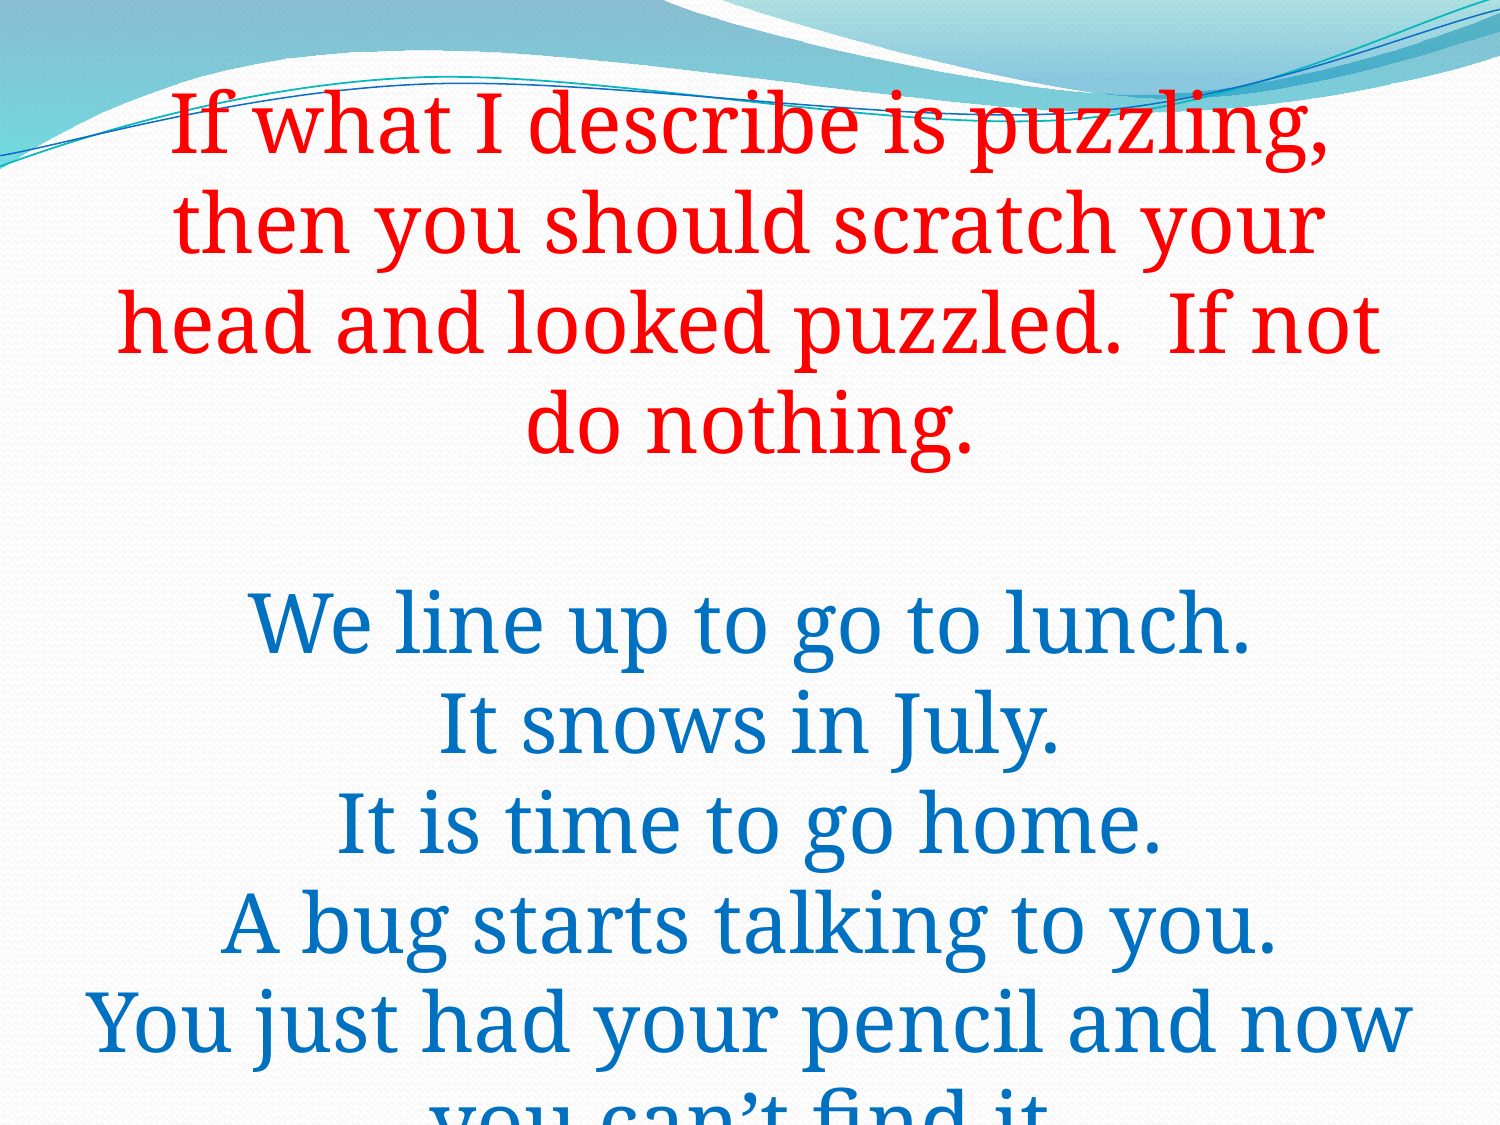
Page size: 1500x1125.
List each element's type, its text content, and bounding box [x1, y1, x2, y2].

text_box If what I describe is puzzling, then you should scratch your head and looked puzzled. If not do nothing. We line up to go to lunch. It snows in July. It is time to go home. A bug starts talking to you. You just had your pencil and now you can’t find it. [62, 62, 1438, 1125]
